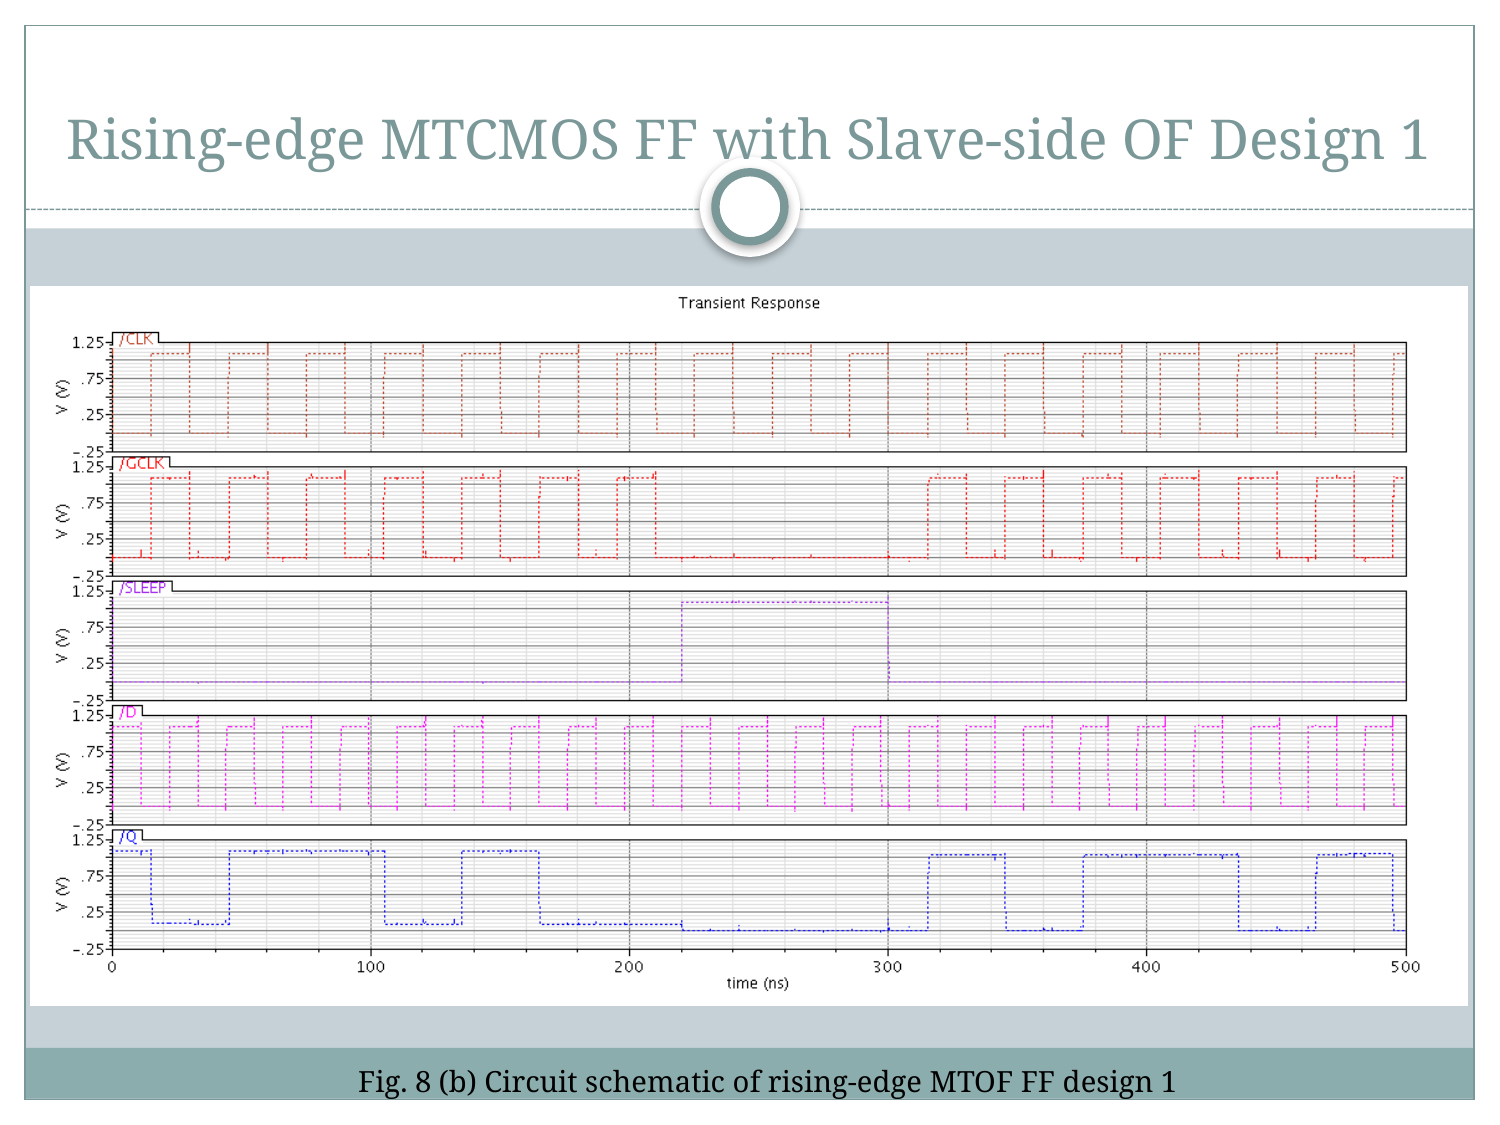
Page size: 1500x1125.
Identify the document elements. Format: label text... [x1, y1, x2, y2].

text_box Fig. 8 (b) Circuit schematic of rising-edge MTOF FF design 1 [343, 1055, 1396, 1106]
picture [30, 285, 1469, 1006]
title Rising-edge MTCMOS FF with Slave-side OF Design 1 [49, 53, 1450, 179]
